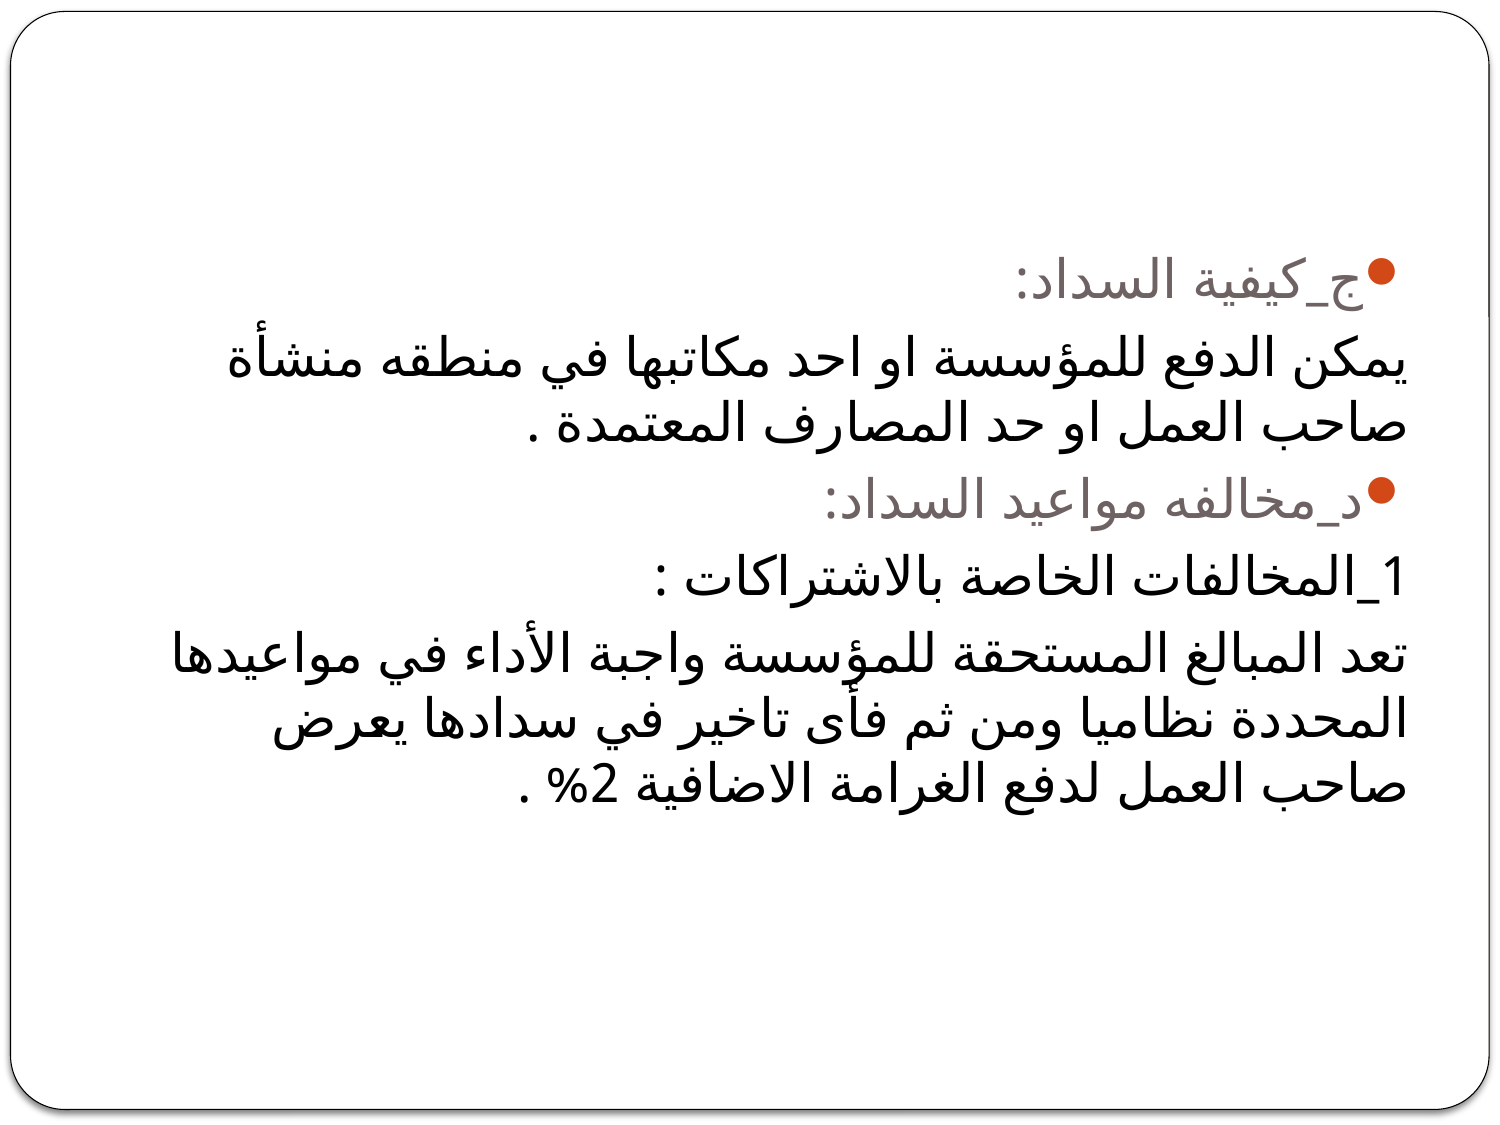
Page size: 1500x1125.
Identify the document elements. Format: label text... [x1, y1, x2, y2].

list ج_كيفية السداد: يمكن الدفع للمؤسسة او احد مكاتبها في منطقه منشأة صاحب العمل او حد المصارف المعتمدة . د_مخالفه مواعيد السداد: 1_المخالفات الخاصة بالاشتراكات : تعد المبالغ المستحقة للمؤسسة واجبة الأداء في مواعيدها المحددة نظاميا ومن ثم فأى تاخير في سدادها يعرض صاحب العمل لدفع الغرامة الاضافية 2% . [150, 237, 1425, 988]
